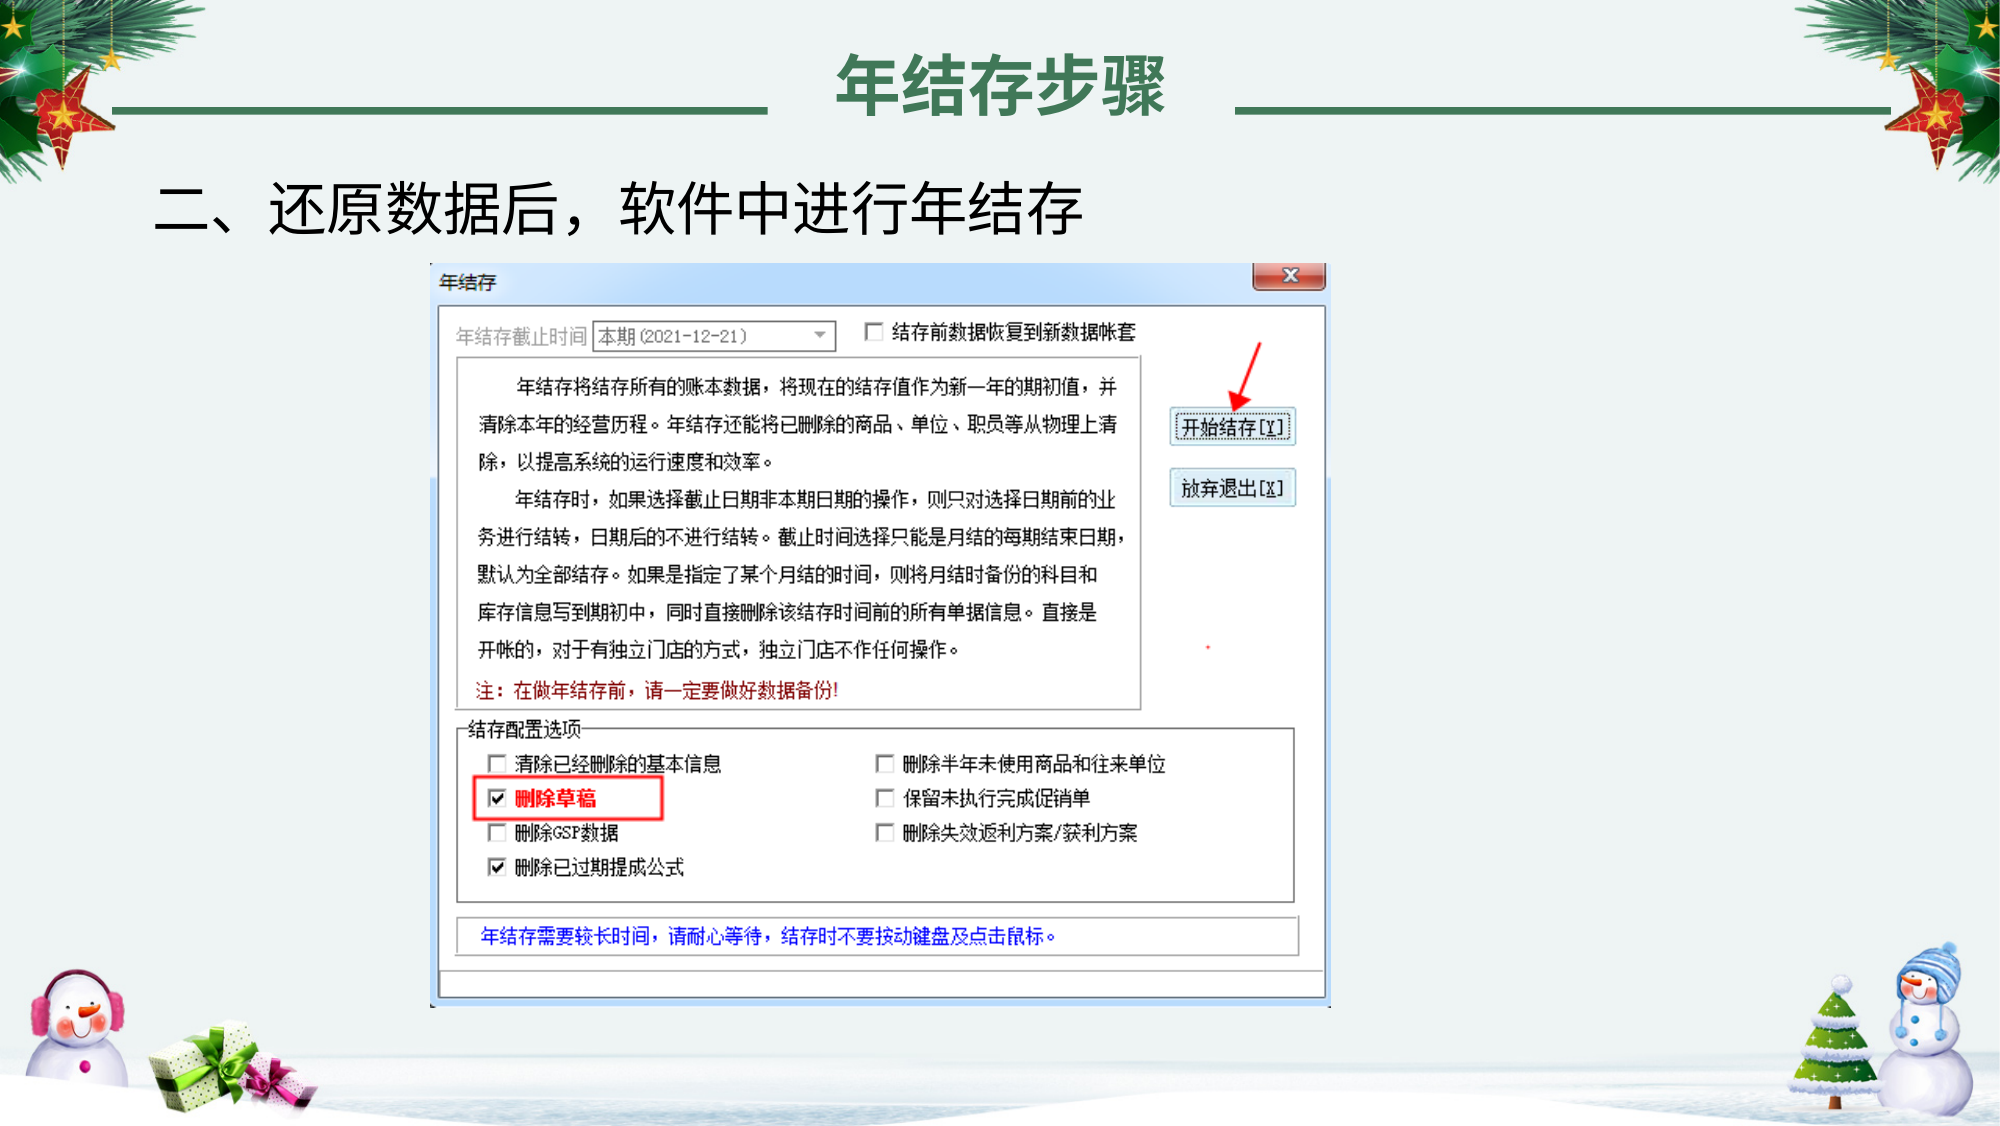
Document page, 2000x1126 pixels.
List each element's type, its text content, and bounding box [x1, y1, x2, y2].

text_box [112, 43, 1891, 124]
picture [0, 0, 2000, 1126]
list 二、还原数据后，软件中进行年结存 [137, 172, 1863, 1014]
